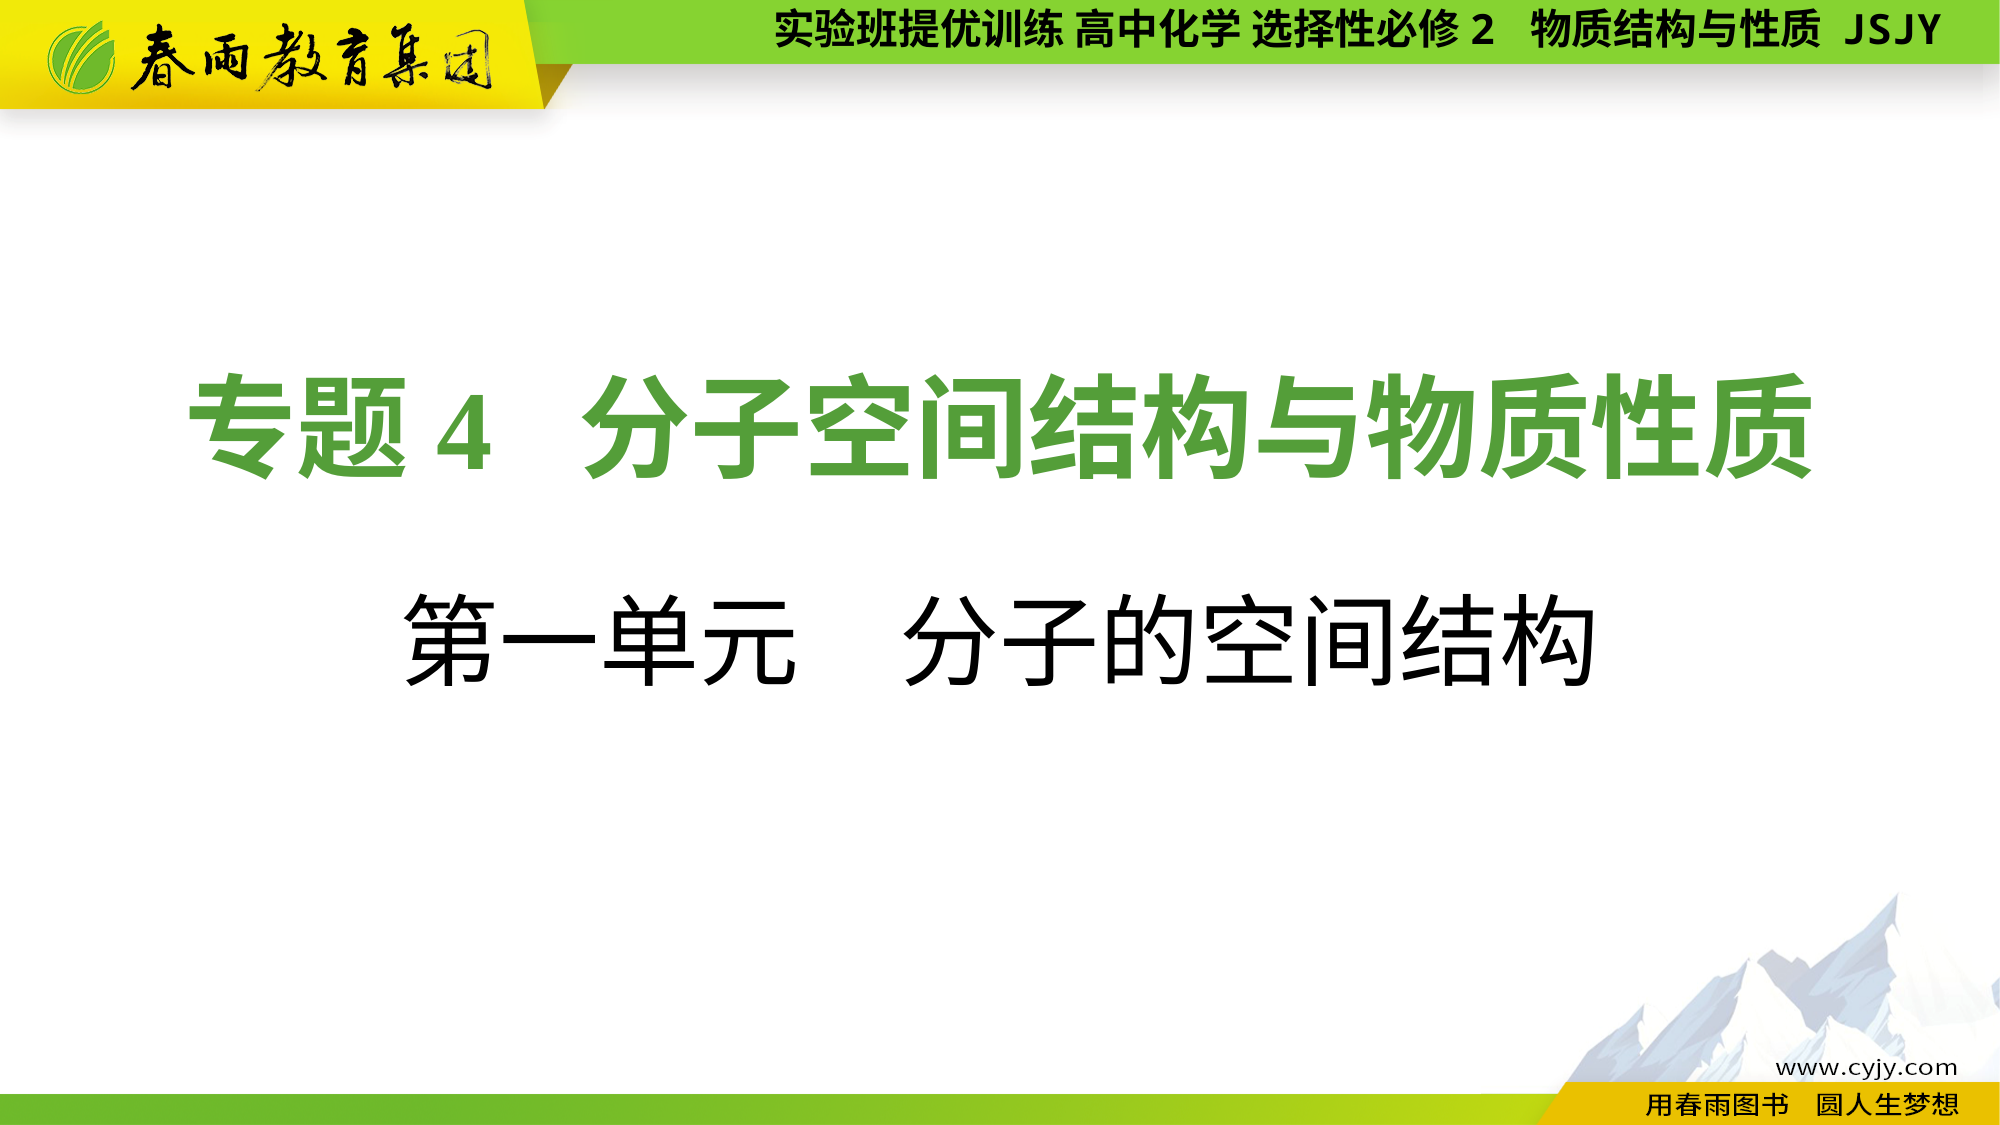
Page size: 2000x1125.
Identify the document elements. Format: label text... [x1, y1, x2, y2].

text_box 第一单元 分子的空间结构 [54, 511, 1946, 706]
text_box 专题4 分子空间结构与物质性质 [54, 282, 1946, 500]
picture [0, 0, 2000, 1125]
